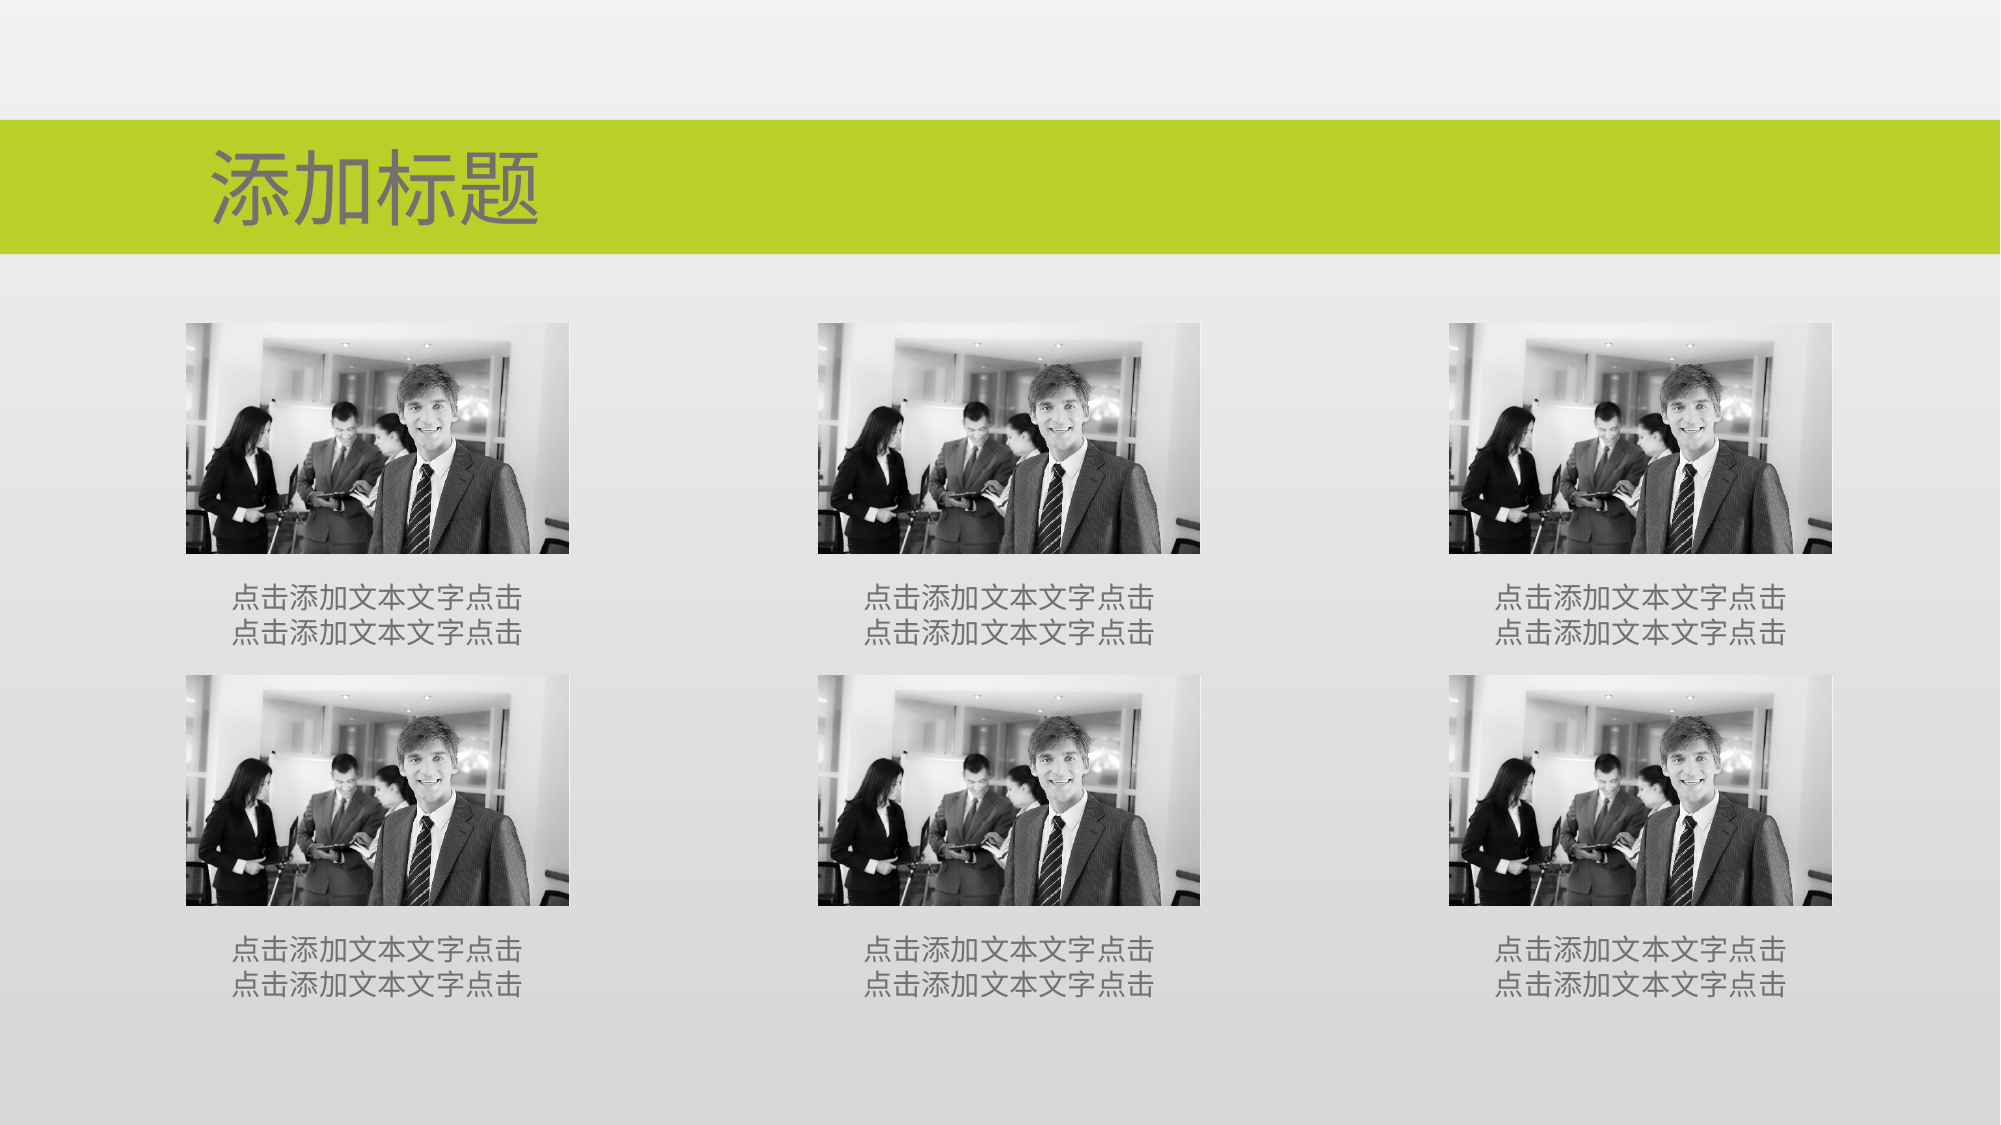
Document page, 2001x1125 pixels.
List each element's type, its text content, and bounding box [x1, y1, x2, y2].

picture [185, 322, 570, 554]
picture [1449, 322, 1833, 554]
picture [1449, 675, 1833, 906]
picture [185, 675, 570, 906]
text_box 点击添加文本文字点击 点击添加文本文字点击 [848, 571, 1171, 657]
picture [817, 322, 1202, 554]
text_box 点击添加文本文字点击 点击添加文本文字点击 [1480, 923, 1803, 1009]
text_box 点击添加文本文字点击 点击添加文本文字点击 [216, 923, 539, 1009]
picture [817, 675, 1202, 906]
text_box 点击添加文本文字点击 点击添加文本文字点击 [848, 923, 1171, 1009]
text_box 点击添加文本文字点击 点击添加文本文字点击 [1480, 571, 1803, 657]
text_box [0, 119, 2000, 255]
text_box 添加标题 [194, 128, 557, 244]
text_box 点击添加文本文字点击 点击添加文本文字点击 [216, 571, 539, 657]
